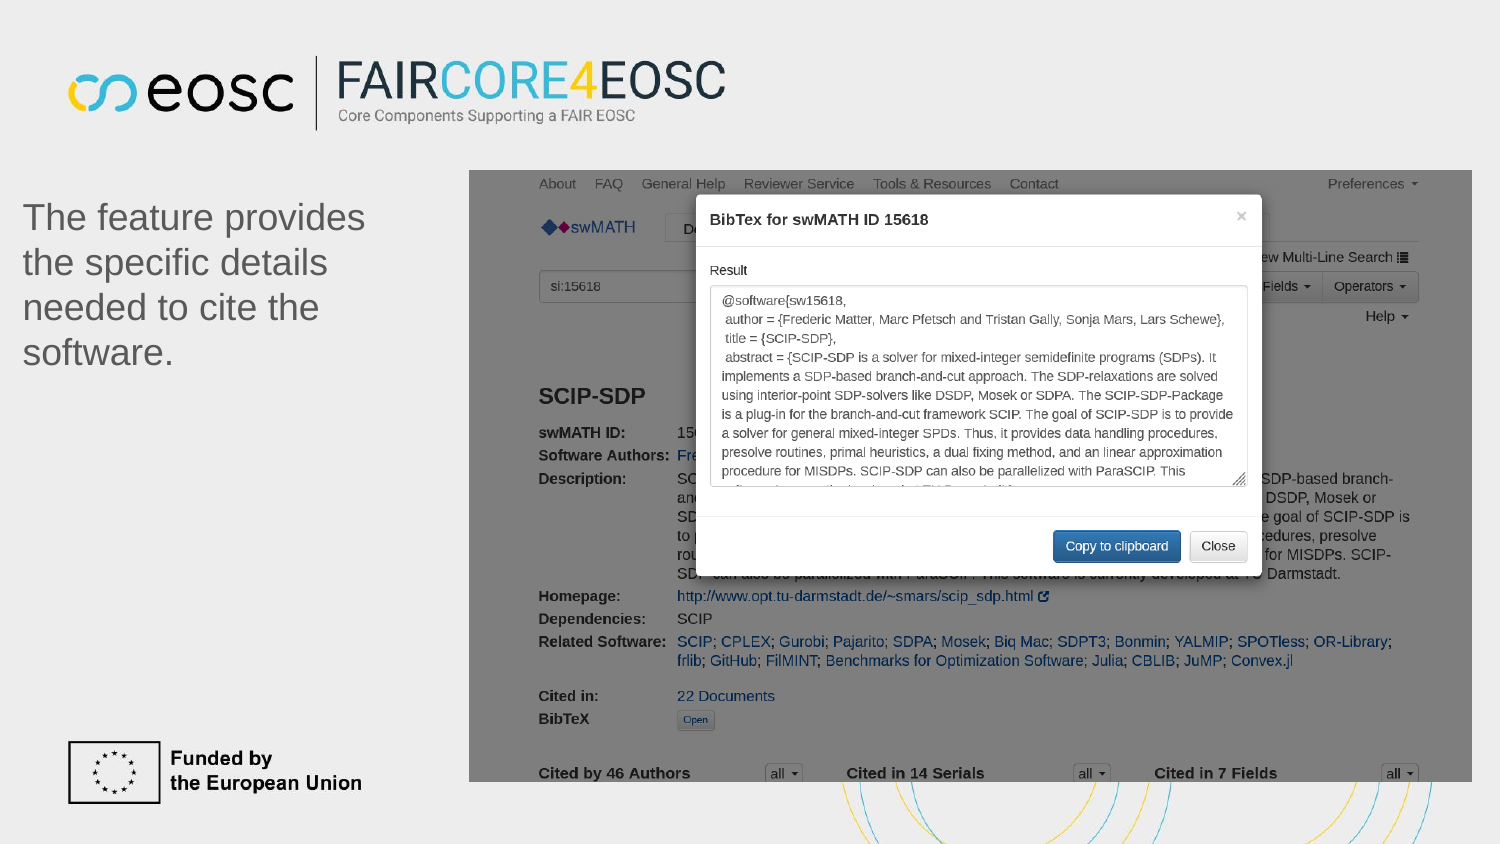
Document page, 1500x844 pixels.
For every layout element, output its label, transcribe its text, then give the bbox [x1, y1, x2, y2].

picture [0, 0, 1500, 844]
text_box The feature provides the specific details needed to cite the software. [7, 177, 430, 388]
